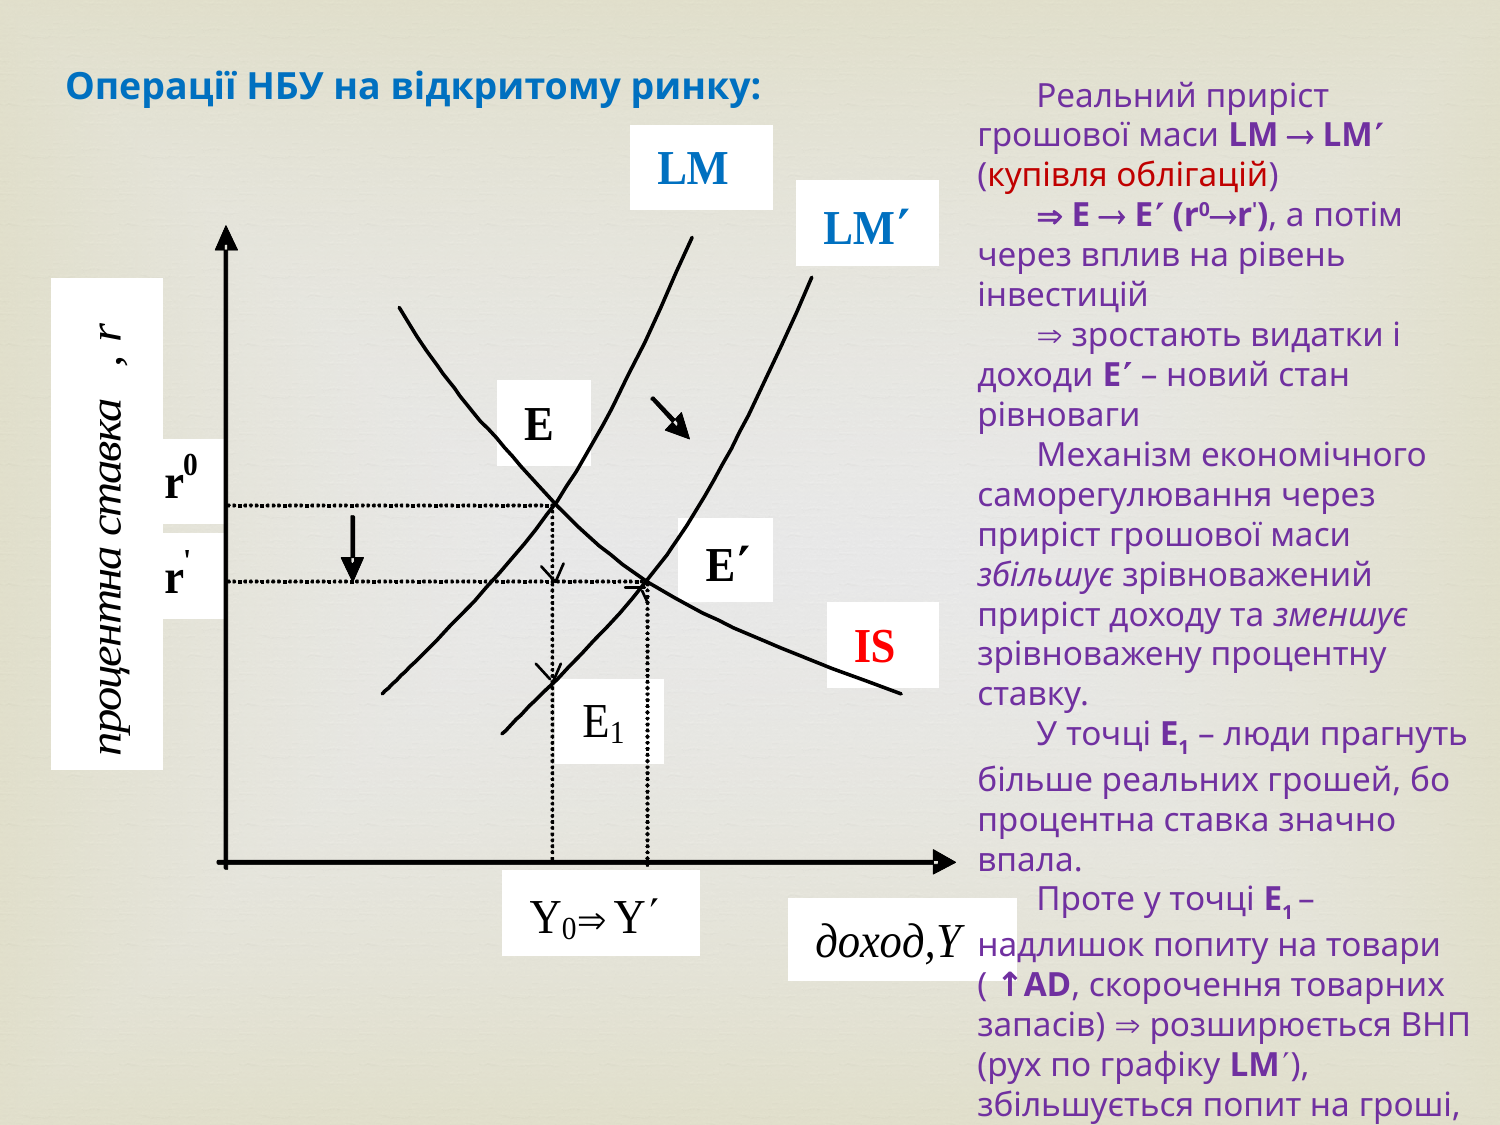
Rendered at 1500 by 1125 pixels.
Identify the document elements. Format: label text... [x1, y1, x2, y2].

text_box Реальний приріст грошової маси LM  LM (купівля облігацій)  Е  Е (r0r'), а потім через вплив на рівень інвестицій  зростають видатки і доходи Е – новий стан рівноваги Механізм економічного саморегулювання через приріст грошової маси збільшує зрівноважений приріст доходу та зменшує зрівноважену процентну ставку. У точці Е1 – люди прагнуть більше реальних грошей, бо процентна ставка значно впала. Проте у точці Е1 – надлишок попиту на товари ( ↑AD, скорочення товарних запасів)  розширюється ВНП (рух по графіку LM), збільшується попит на гроші, а таке зростання має бути зупинене вищими процентними ставками. [962, 66, 1500, 1125]
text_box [0, 124, 1023, 981]
text_box Операції НБУ на відкритому ринку: [50, 54, 787, 115]
